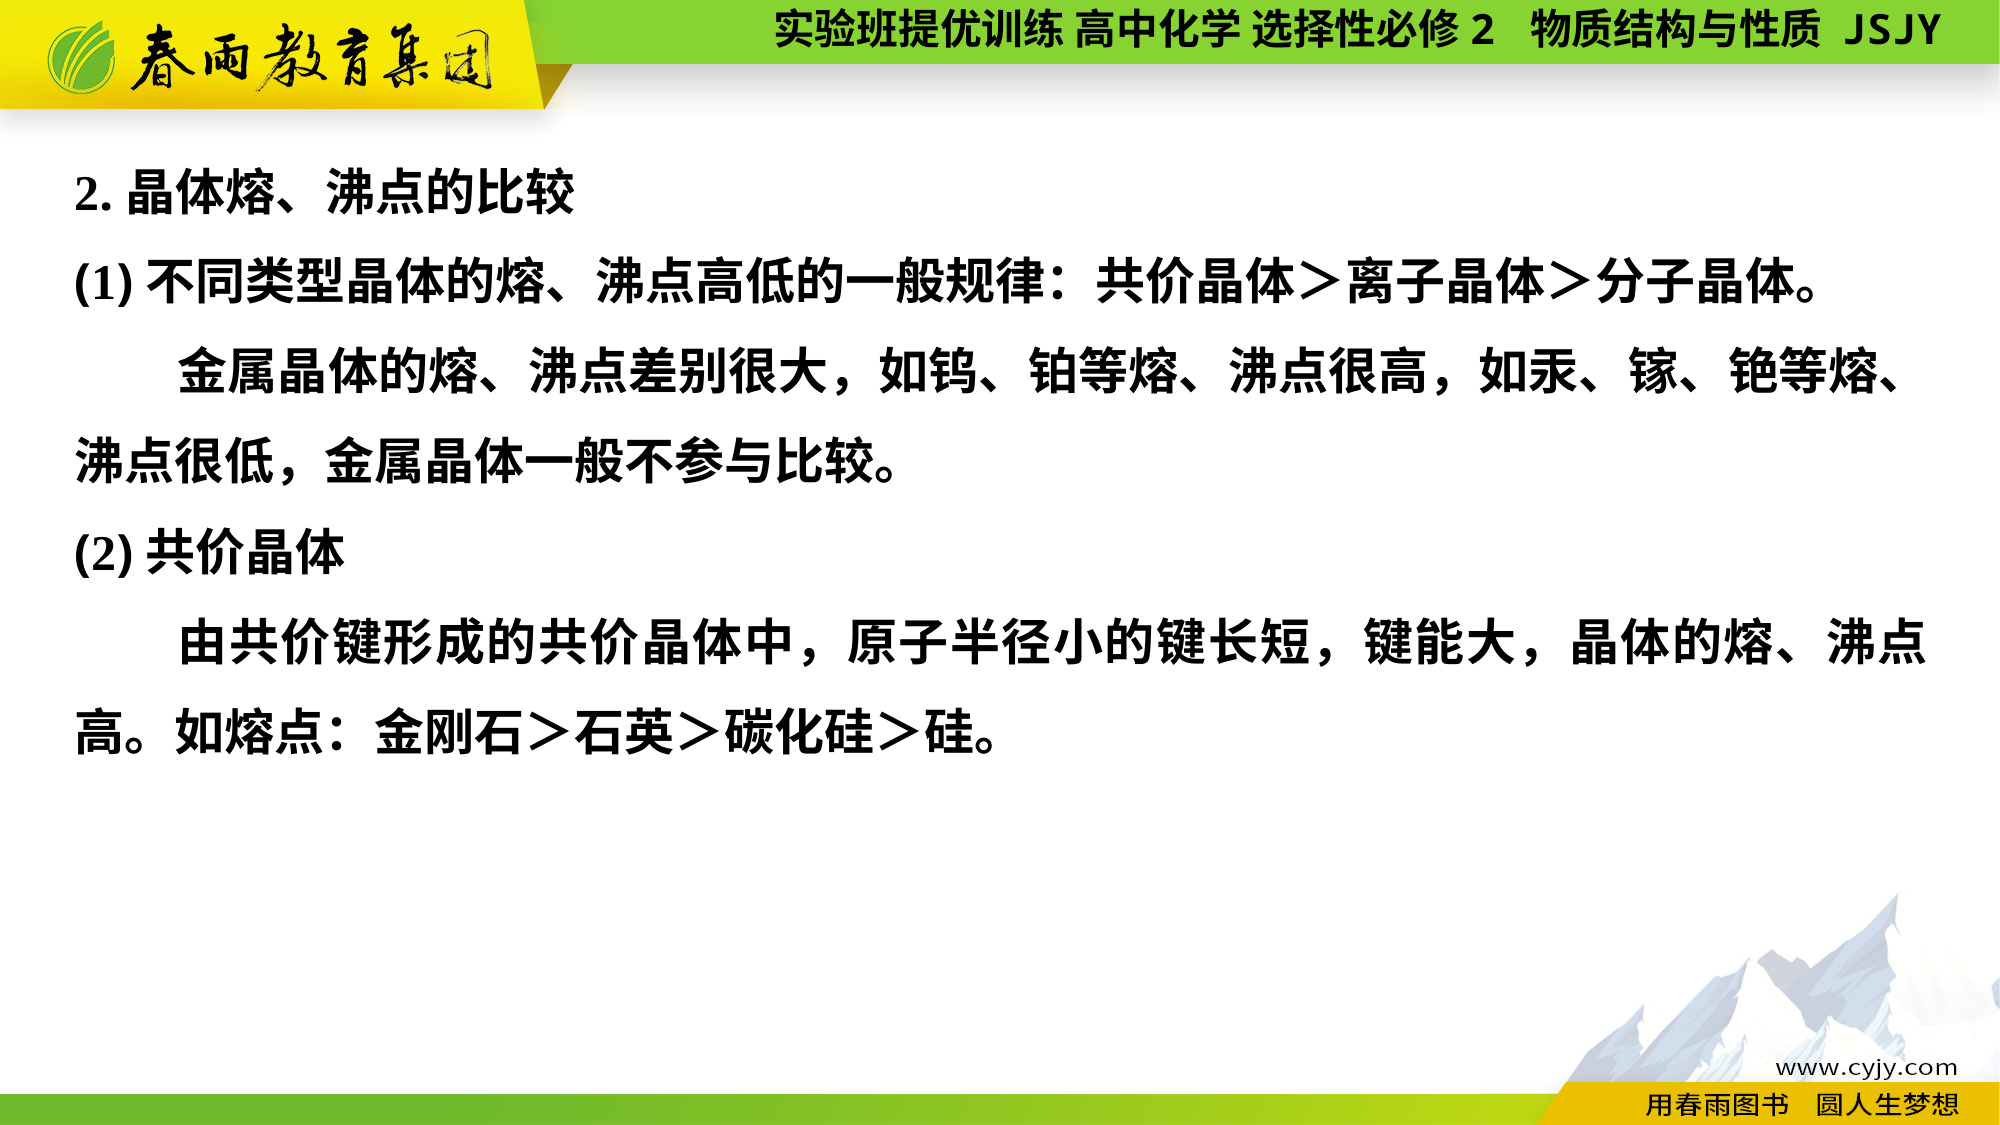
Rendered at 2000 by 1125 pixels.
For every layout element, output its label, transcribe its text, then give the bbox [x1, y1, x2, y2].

picture [0, 0, 2000, 1125]
list 2.晶体熔、沸点的比较 (1)不同类型晶体的熔、沸点高低的一般规律：共价晶体＞离子晶体＞分子晶体。 金属晶体的熔、沸点差别很大，如钨、铂等熔、沸点很高，如汞、镓、铯等熔、沸点很低，金属晶体一般不参与比较。 (2)共价晶体 由共价键形成的共价晶体中，原子半径小的键长短，键能大，晶体的熔、沸点高。如熔点：金刚石＞石英＞碳化硅＞硅。 [59, 122, 1944, 774]
